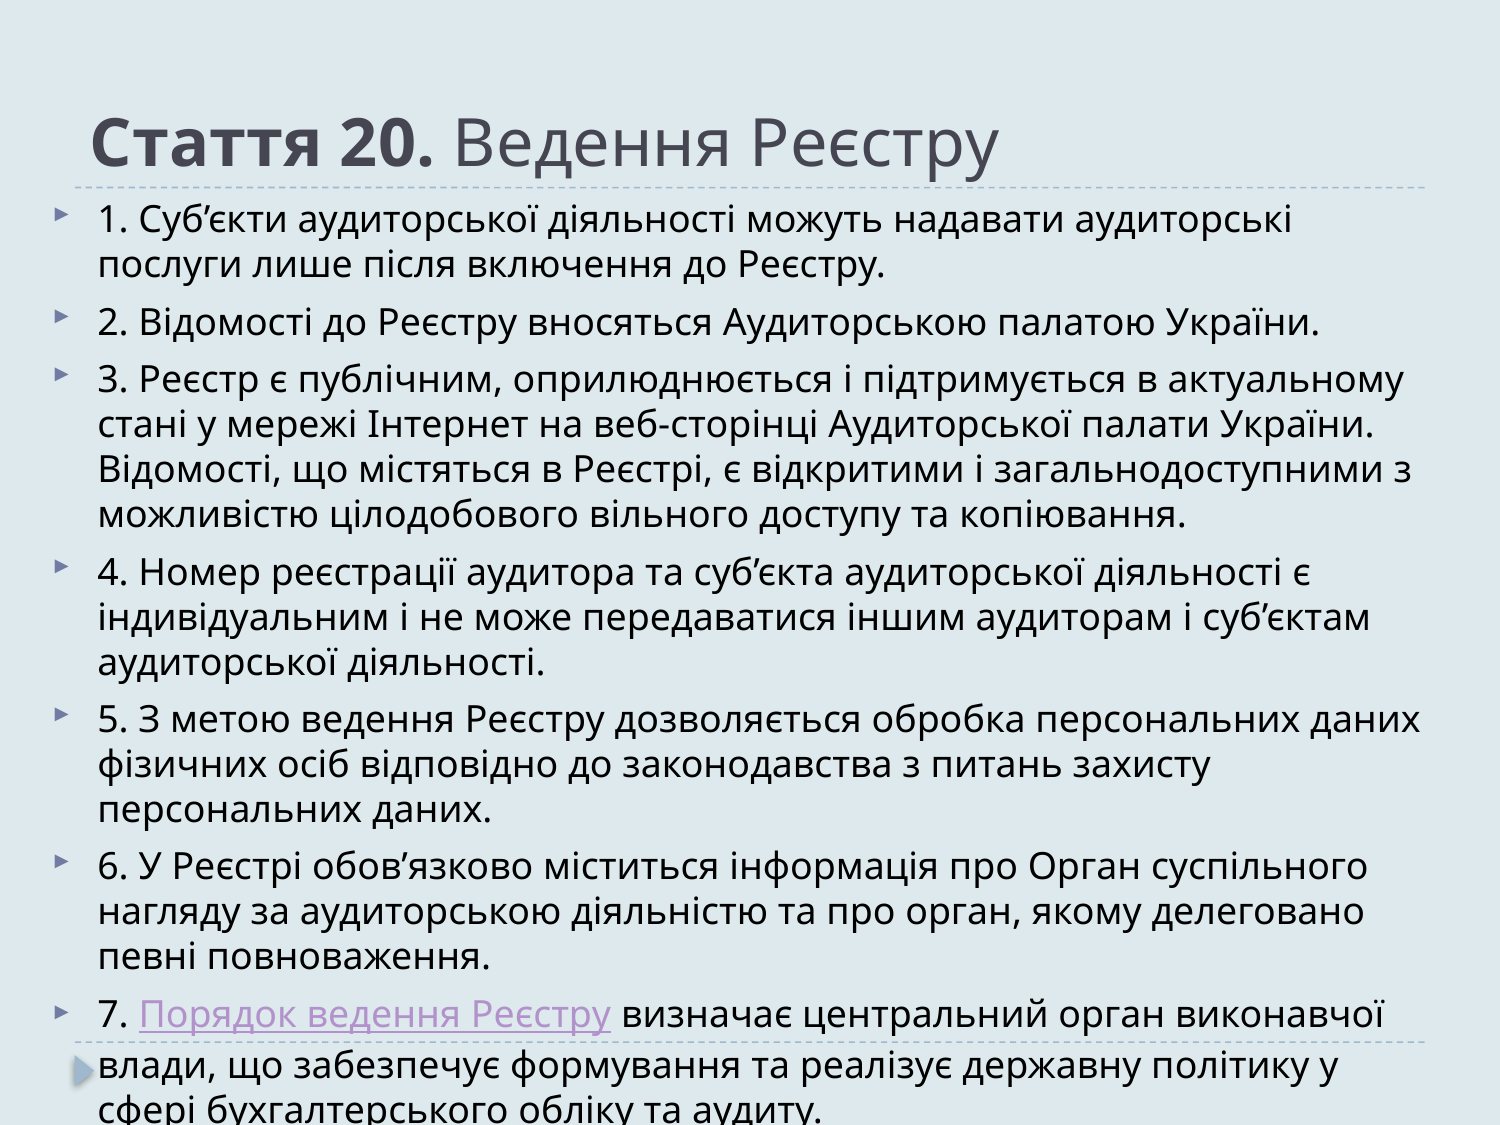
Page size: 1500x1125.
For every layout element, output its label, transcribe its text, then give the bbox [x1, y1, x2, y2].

title Стаття 20. Ведення Реєстру [75, 24, 1425, 187]
list 1. Суб’єкти аудиторської діяльності можуть надавати аудиторські послуги лише після включення до Реєстру. 2. Відомості до Реєстру вносяться Аудиторською палатою України. 3. Реєстр є публічним, оприлюднюється і підтримується в актуальному стані у мережі Інтернет на веб-сторінці Аудиторської палати України. Відомості, що містяться в Реєстрі, є відкритими і загальнодоступними з можливістю цілодобового вільного доступу та копіювання. 4. Номер реєстрації аудитора та суб’єкта аудиторської діяльності є індивідуальним і не може передаватися іншим аудиторам і суб’єктам аудиторської діяльності. 5. З метою ведення Реєстру дозволяється обробка персональних даних фізичних осіб відповідно до законодавства з питань захисту персональних даних. 6. У Реєстрі обов’язково міститься інформація про Орган суспільного нагляду за аудиторською діяльністю та про орган, якому делеговано певні повноваження. 7. Порядок ведення Реєстру визначає центральний орган виконавчої влади, що забезпечує формування та реалізує державну політику у сфері бухгалтерського обліку та аудиту. 8. Плата за внесення інформації до Реєстру не справляється. [37, 187, 1463, 1088]
